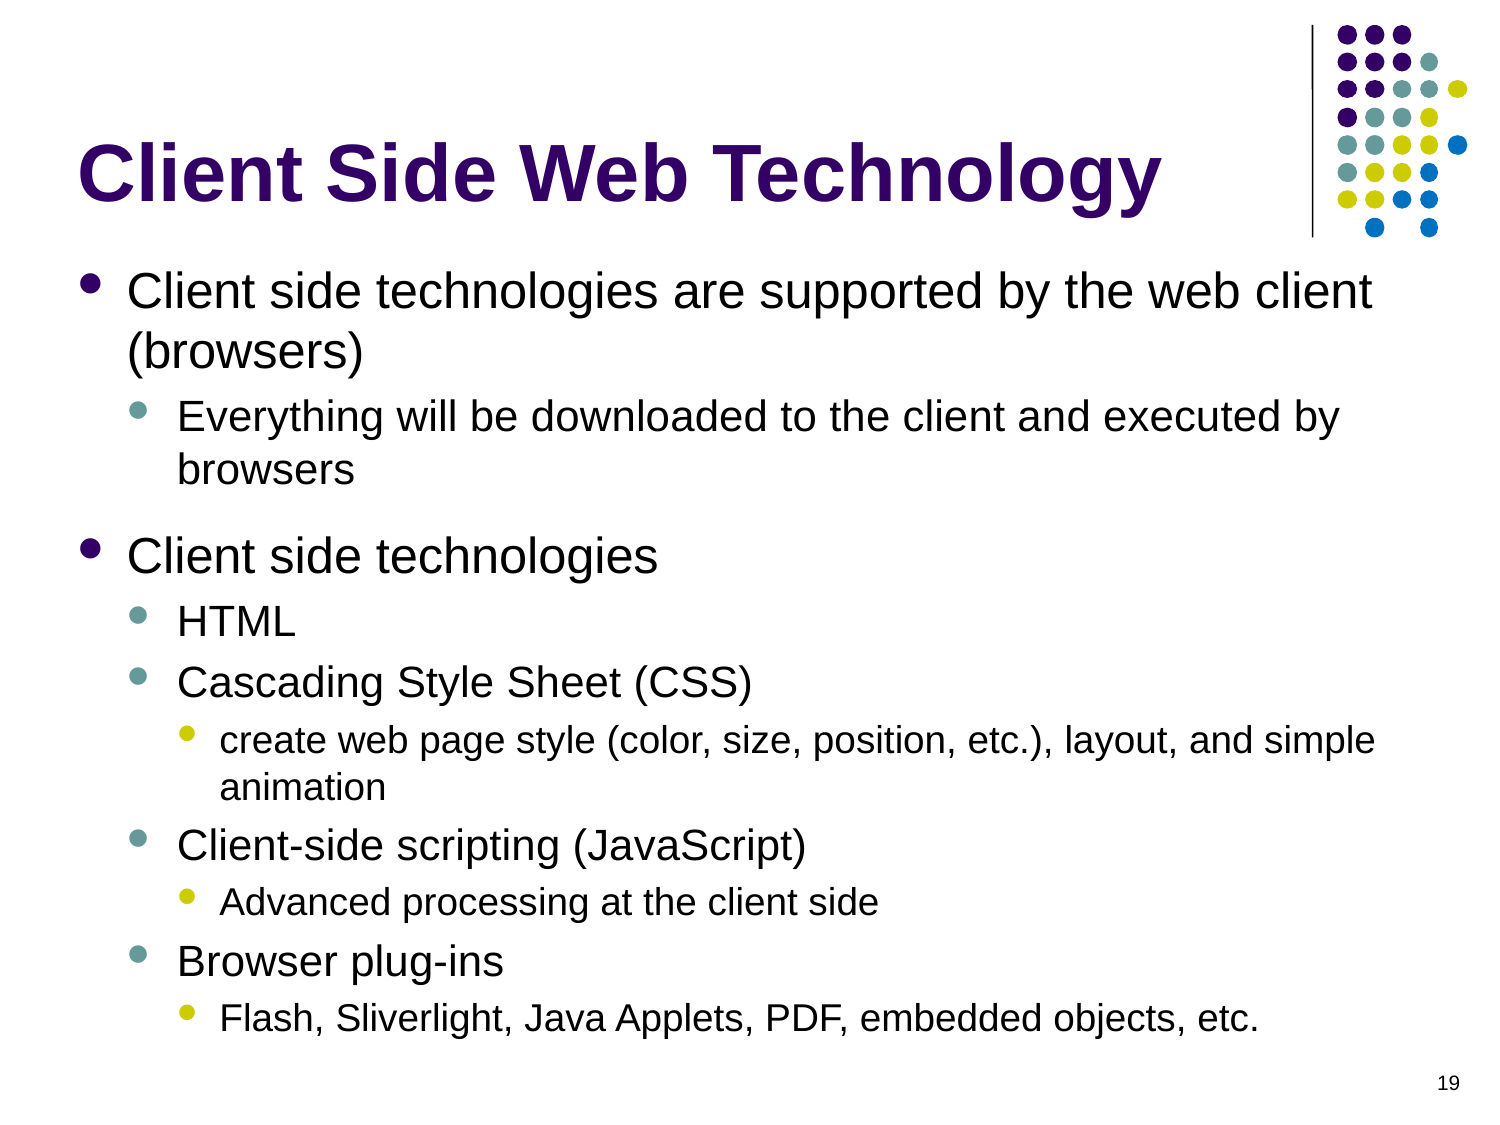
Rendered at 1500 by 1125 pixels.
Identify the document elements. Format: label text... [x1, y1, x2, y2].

title Client Side Web Technology [62, 62, 1313, 226]
list Client side technologies are supported by the web client (browsers) Everything will be downloaded to the client and executed by browsers Client side technologies HTML Cascading Style Sheet (CSS) create web page style (color, size, position, etc.), layout, and simple animation Client-side scripting (JavaScript) Advanced processing at the client side Browser plug-ins Flash, Sliverlight, Java Applets, PDF, embedded objects, etc. [62, 249, 1438, 1051]
slide_number 19 [1124, 1062, 1476, 1125]
